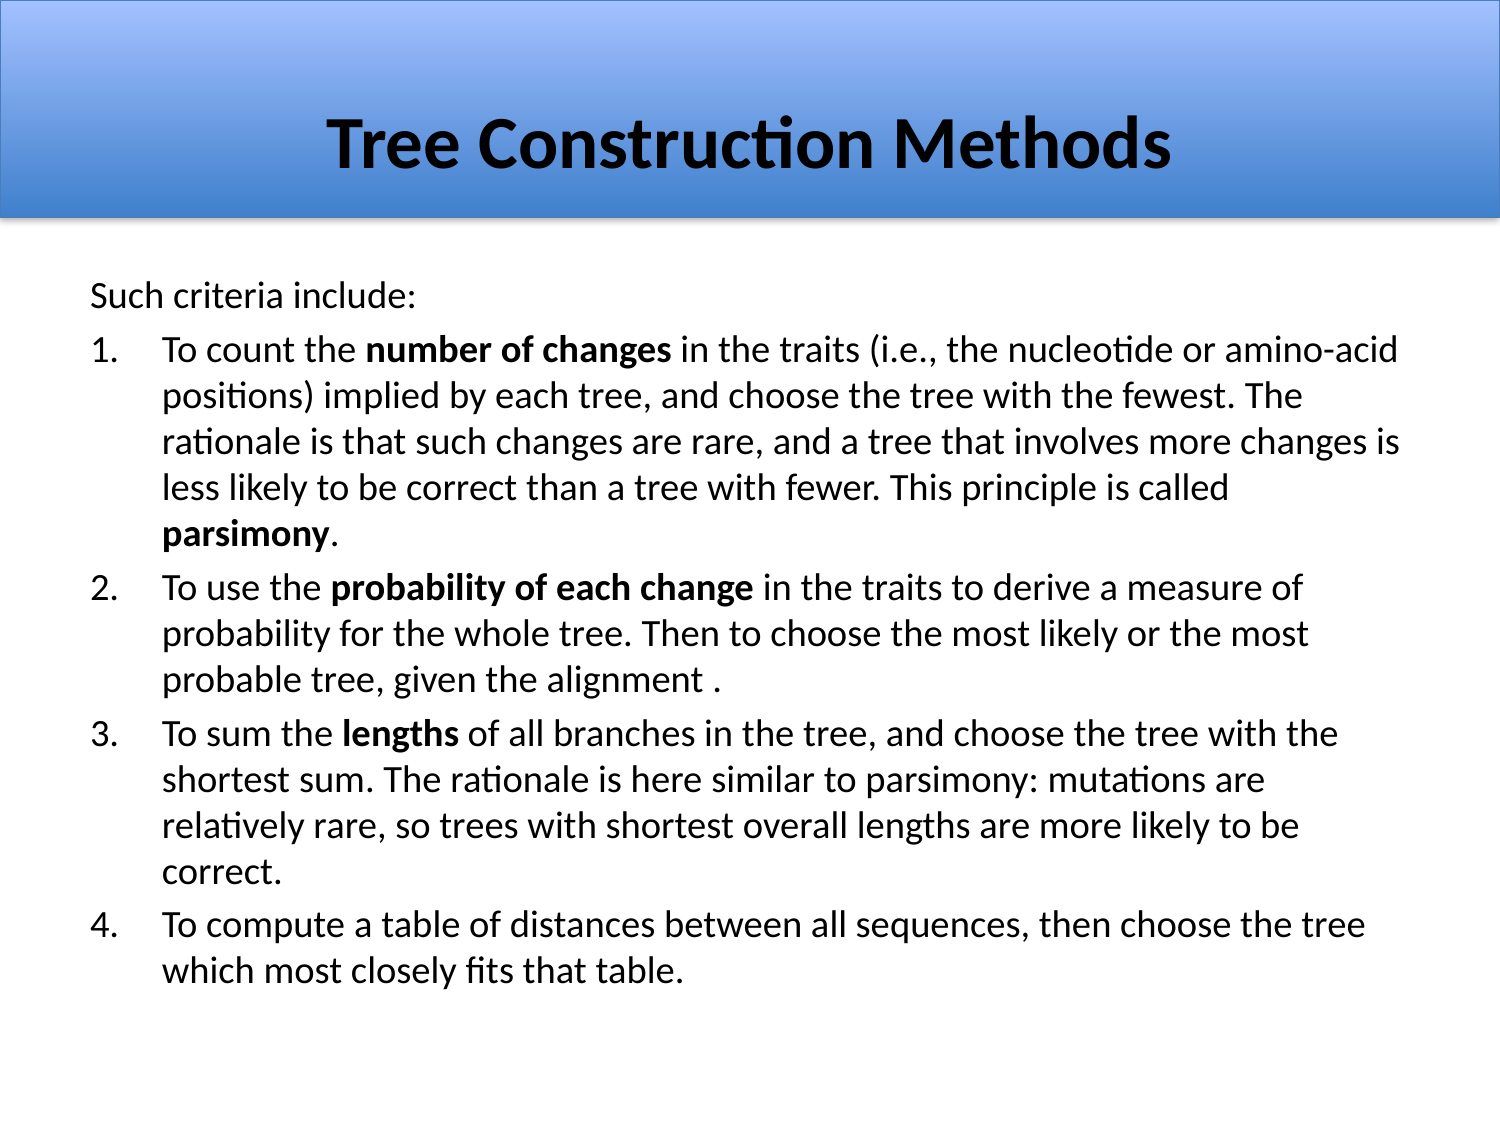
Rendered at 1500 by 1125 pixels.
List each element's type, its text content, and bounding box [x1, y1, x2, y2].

title Tree Construction Methods [75, 45, 1425, 233]
list Such criteria include: To count the number of changes in the traits (i.e., the nucleotide or amino-acid positions) implied by each tree, and choose the tree with the fewest. The rationale is that such changes are rare, and a tree that involves more changes is less likely to be correct than a tree with fewer. This principle is called parsimony. To use the probability of each change in the traits to derive a measure of probability for the whole tree. Then to choose the most likely or the most probable tree, given the alignment . To sum the lengths of all branches in the tree, and choose the tree with the shortest sum. The rationale is here similar to parsimony: mutations are relatively rare, so trees with shortest overall lengths are more likely to be correct. To compute a table of distances between all sequences, then choose the tree which most closely fits that table. [75, 262, 1425, 1005]
